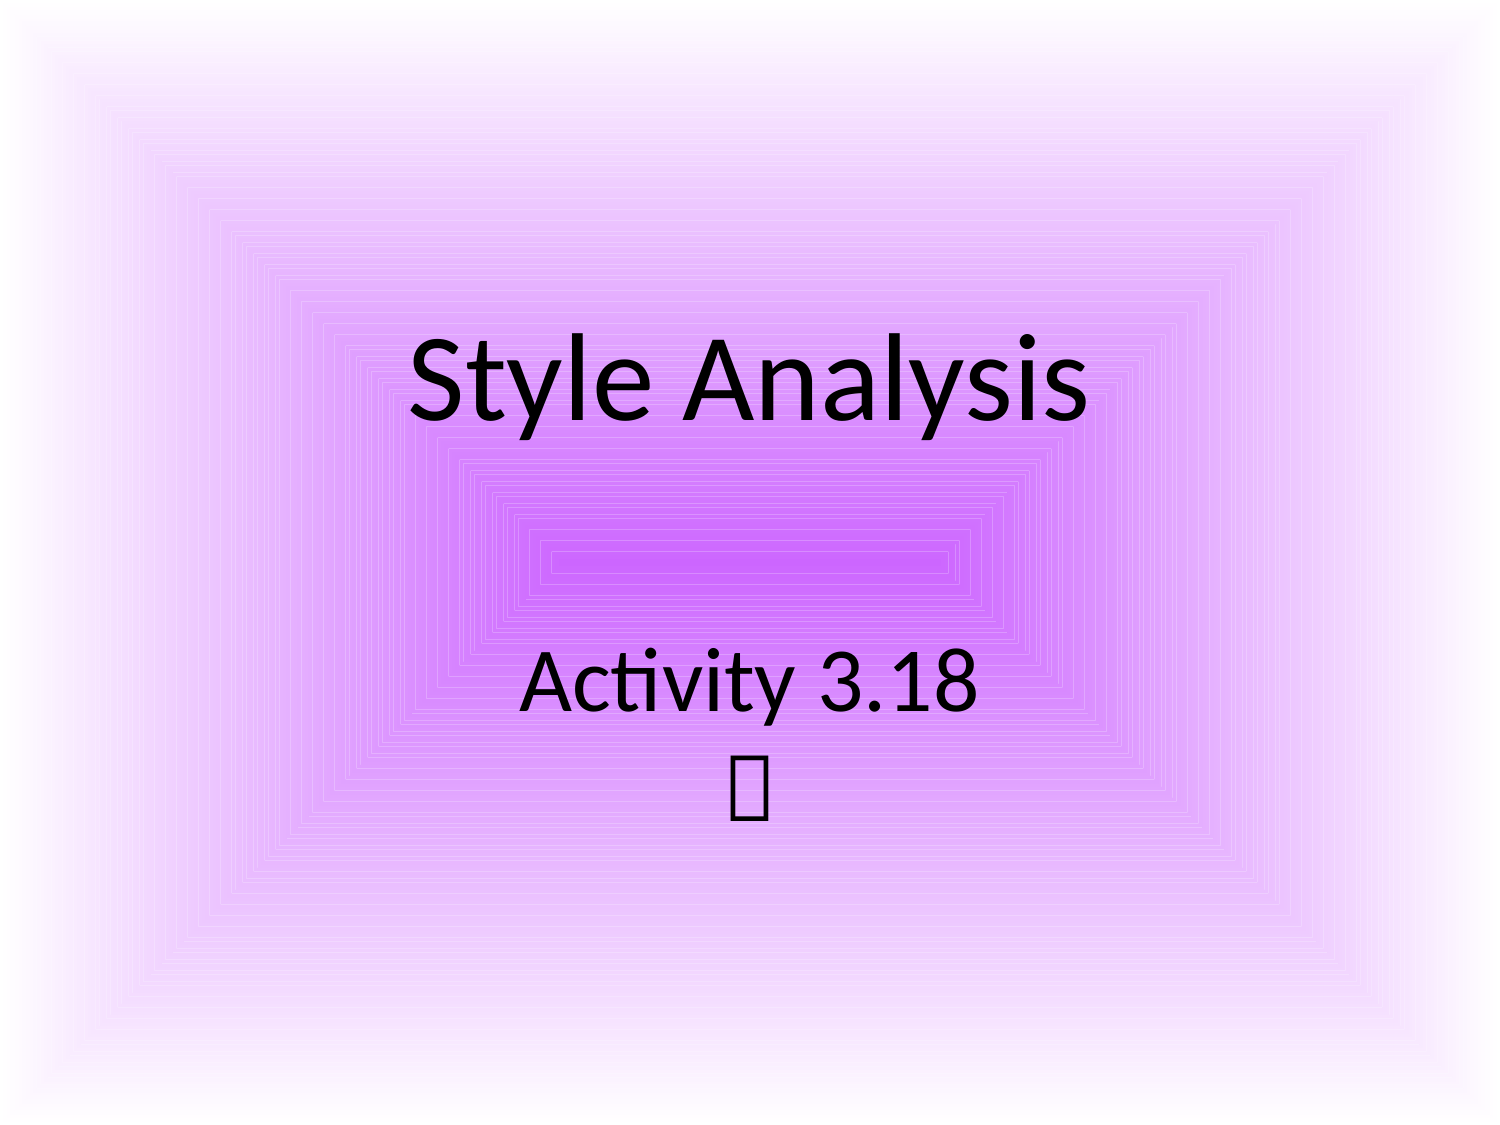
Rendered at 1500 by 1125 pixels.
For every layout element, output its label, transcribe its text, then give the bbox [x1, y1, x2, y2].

title Style Analysis [112, 249, 1388, 492]
text_box Activity 3.18  [112, 608, 1388, 850]
